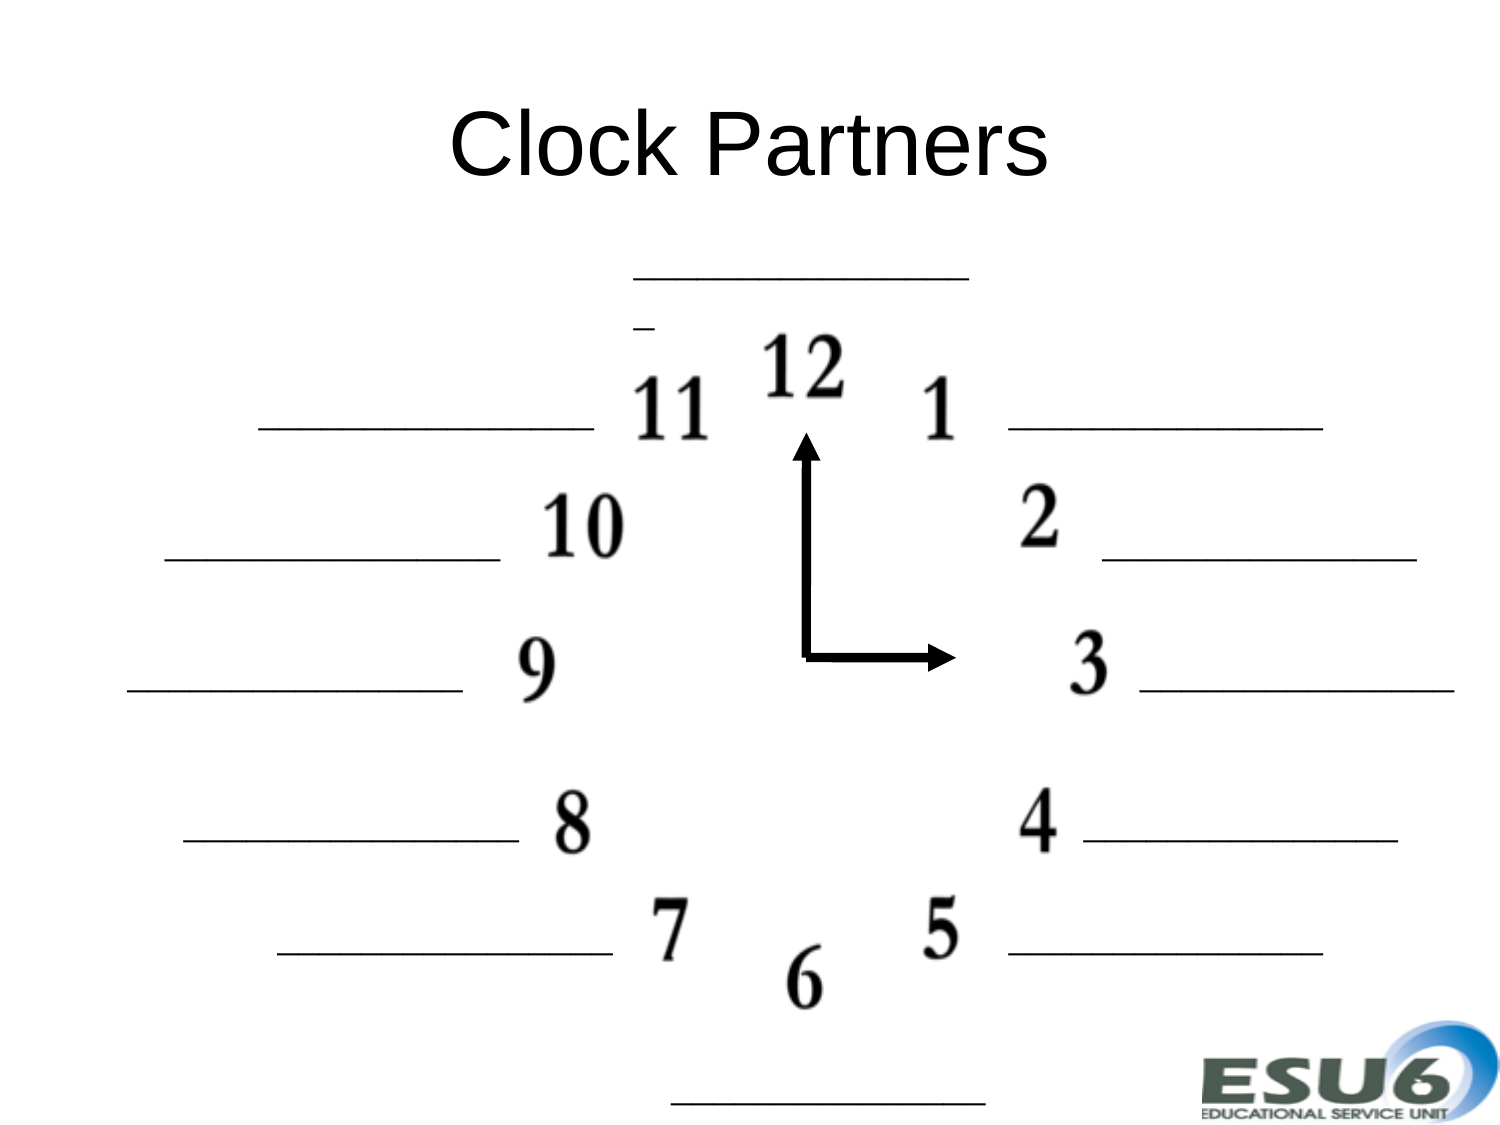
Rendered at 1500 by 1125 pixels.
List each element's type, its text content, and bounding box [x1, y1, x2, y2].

picture [487, 301, 1126, 1033]
text_box _______________ [1129, 788, 1444, 864]
text_box _______________ [1129, 507, 1463, 583]
picture [1202, 1020, 1500, 1125]
text_box _______________ [1129, 638, 1500, 714]
text_box _______________ [1129, 901, 1369, 977]
text_box _______________ [656, 1051, 1032, 1125]
text_box ________________ [243, 376, 482, 452]
text_box ________________ [168, 788, 482, 864]
text_box _________________ [618, 226, 994, 299]
text_box _______________ [1129, 376, 1369, 452]
text_box ________________ [149, 507, 482, 583]
title Clock Partners [75, 45, 1425, 233]
text_box ________________ [112, 638, 482, 714]
text_box ________________ [262, 901, 482, 977]
